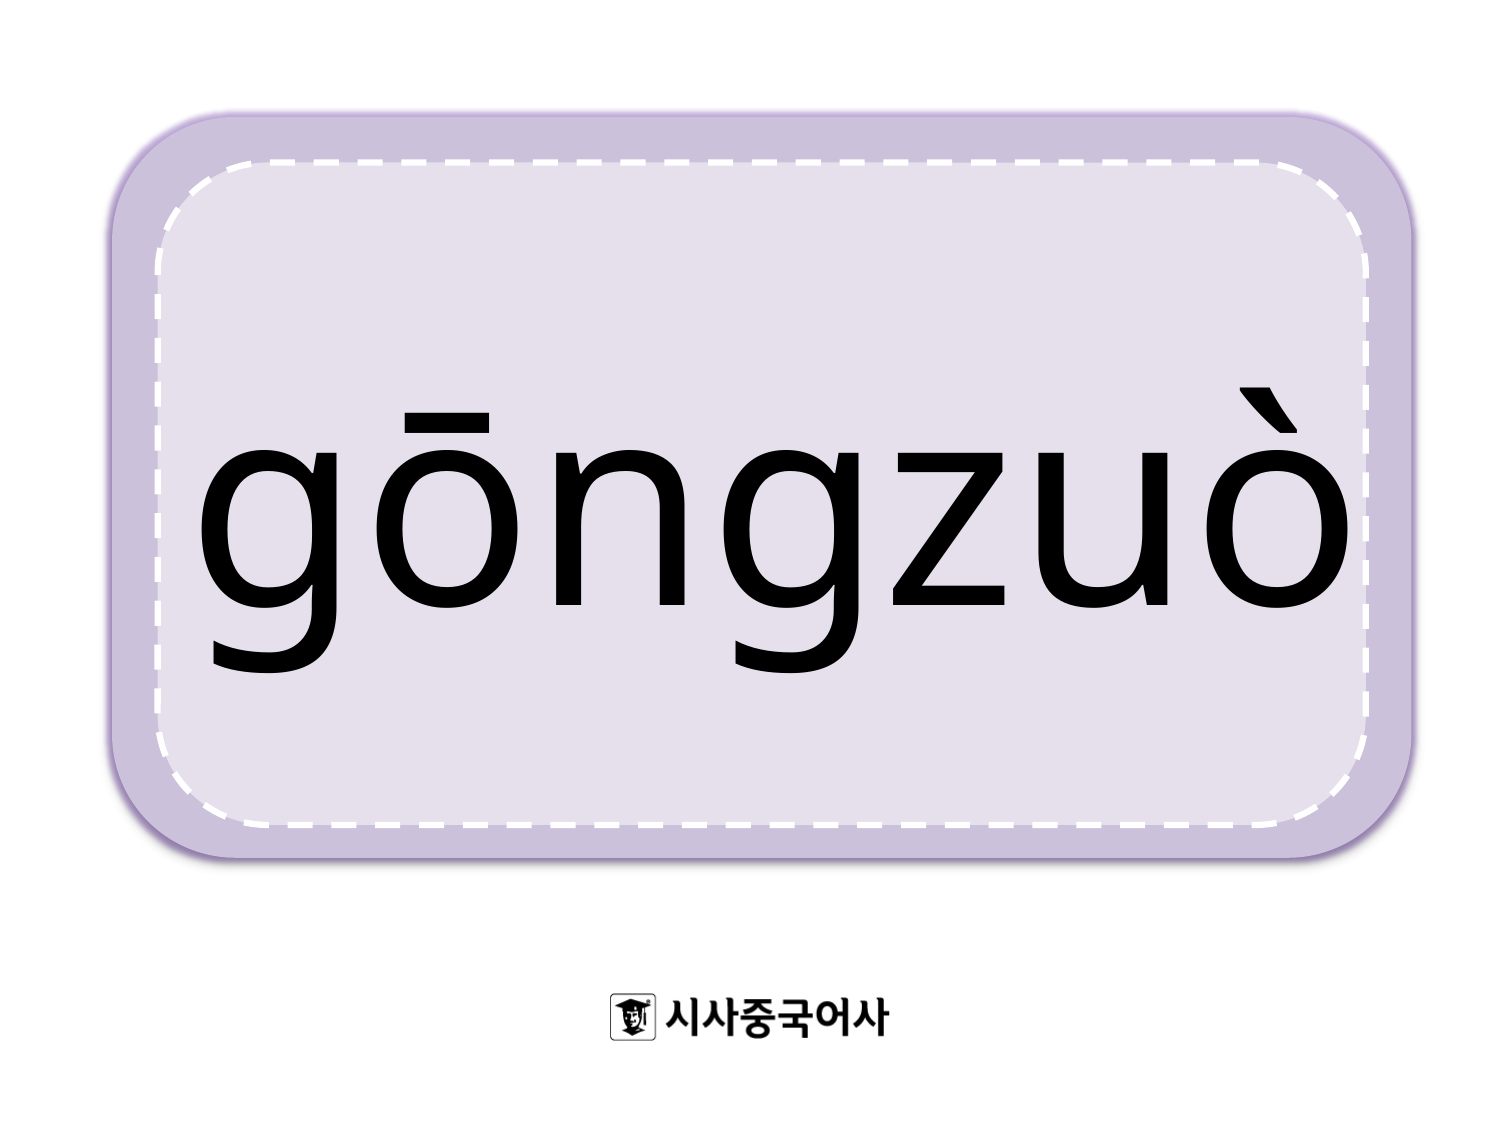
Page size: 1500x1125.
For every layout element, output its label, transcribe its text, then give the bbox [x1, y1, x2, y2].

picture [602, 987, 898, 1047]
text_box gōngzuò [171, 160, 1380, 824]
